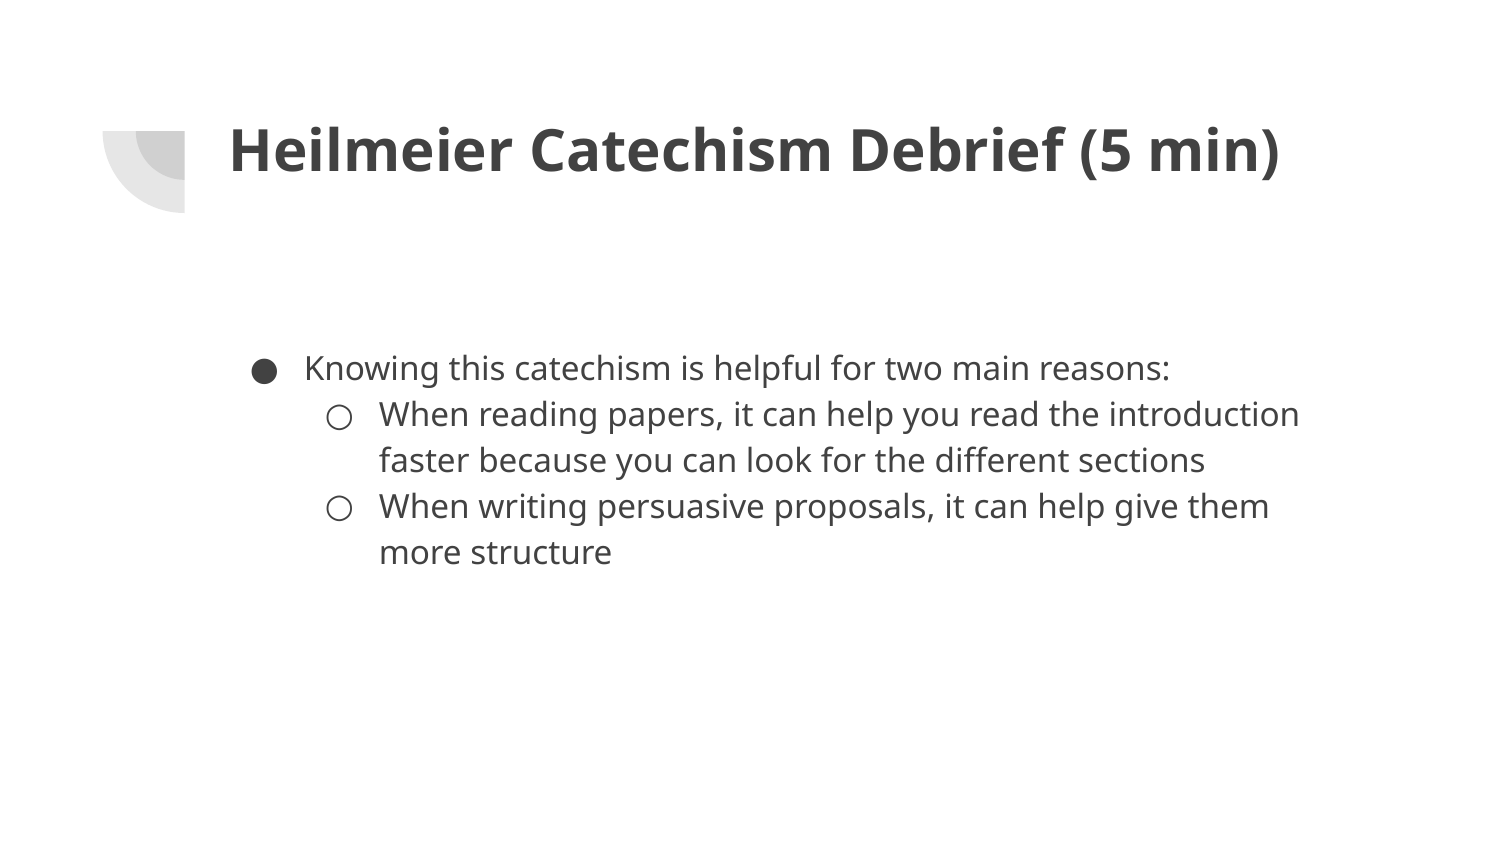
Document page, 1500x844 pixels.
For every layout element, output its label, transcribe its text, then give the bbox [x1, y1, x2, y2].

list Knowing this catechism is helpful for two main reasons: When reading papers, it can help you read the introduction faster because you can look for the different sections When writing persuasive proposals, it can help give them more structure [213, 326, 1368, 744]
title Heilmeier Catechism Debrief (5 min) [213, 98, 1368, 263]
